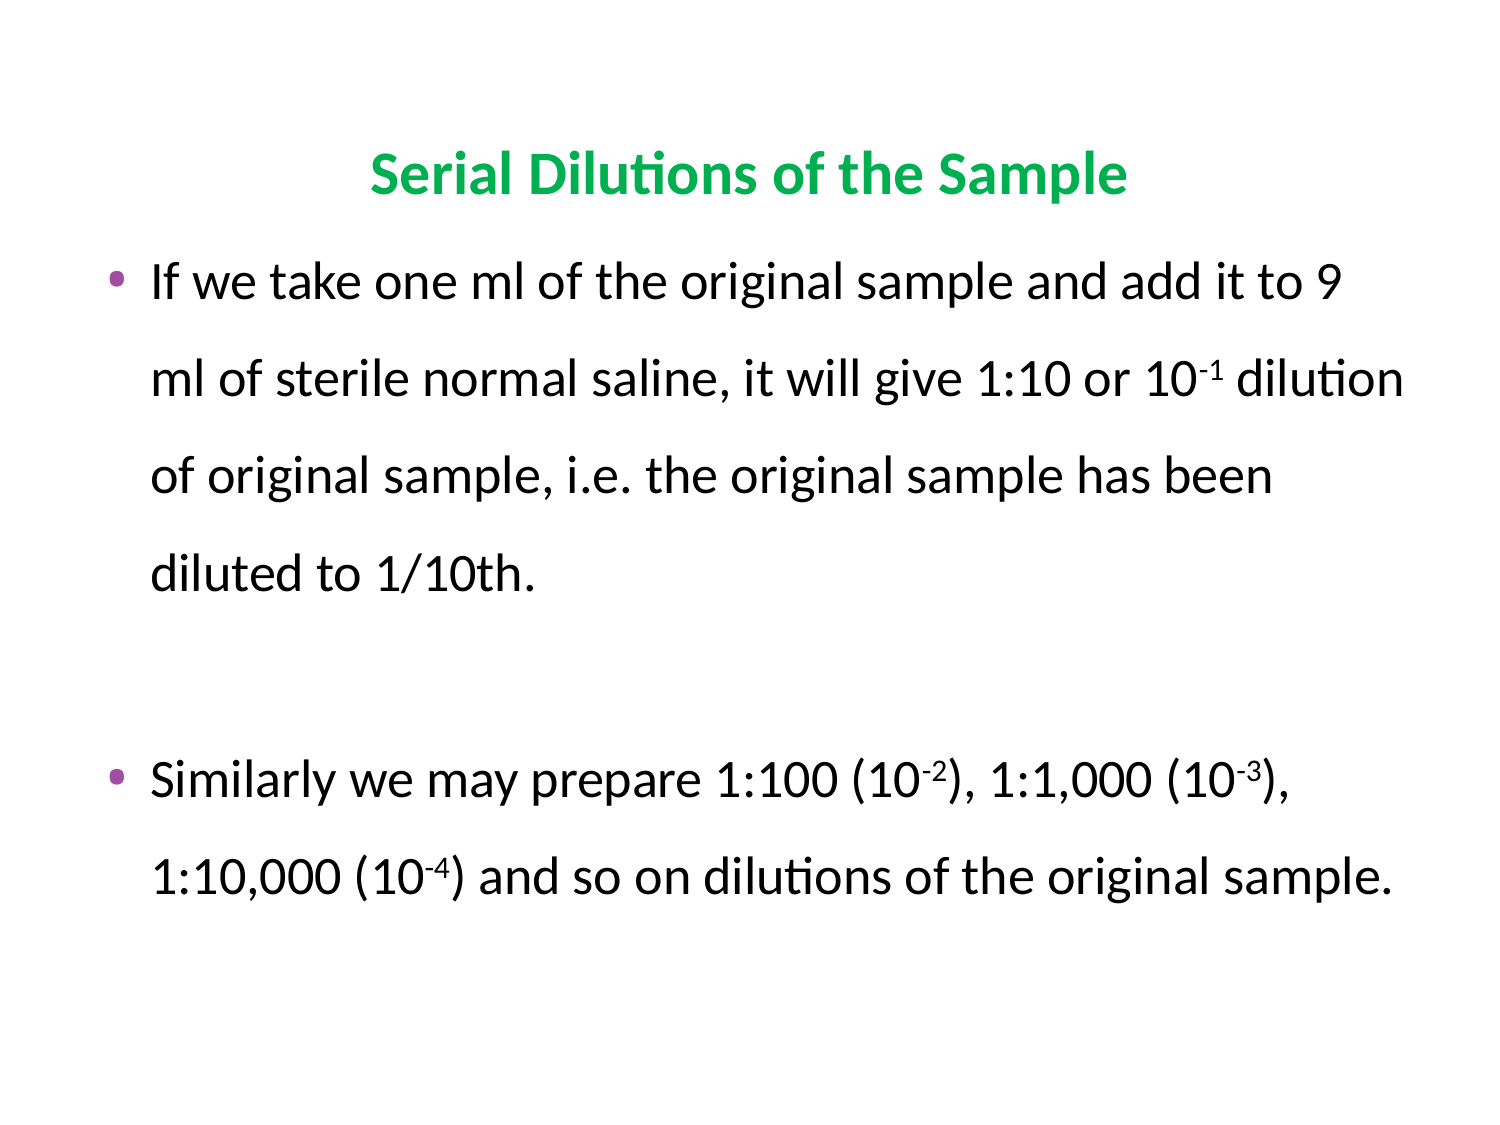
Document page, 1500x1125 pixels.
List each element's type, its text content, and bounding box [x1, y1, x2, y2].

list Serial Dilutions of the Sample If we take one ml of the original sample and add it to 9 ml of sterile normal saline, it will give 1:10 or 10-1 dilution of original sample, i.e. the original sample has been diluted to 1/10th. Similarly we may prepare 1:100 (10-2), 1:1,000 (10-3), 1:10,000 (10-4) and so on dilutions of the original sample. [75, 125, 1425, 1005]
